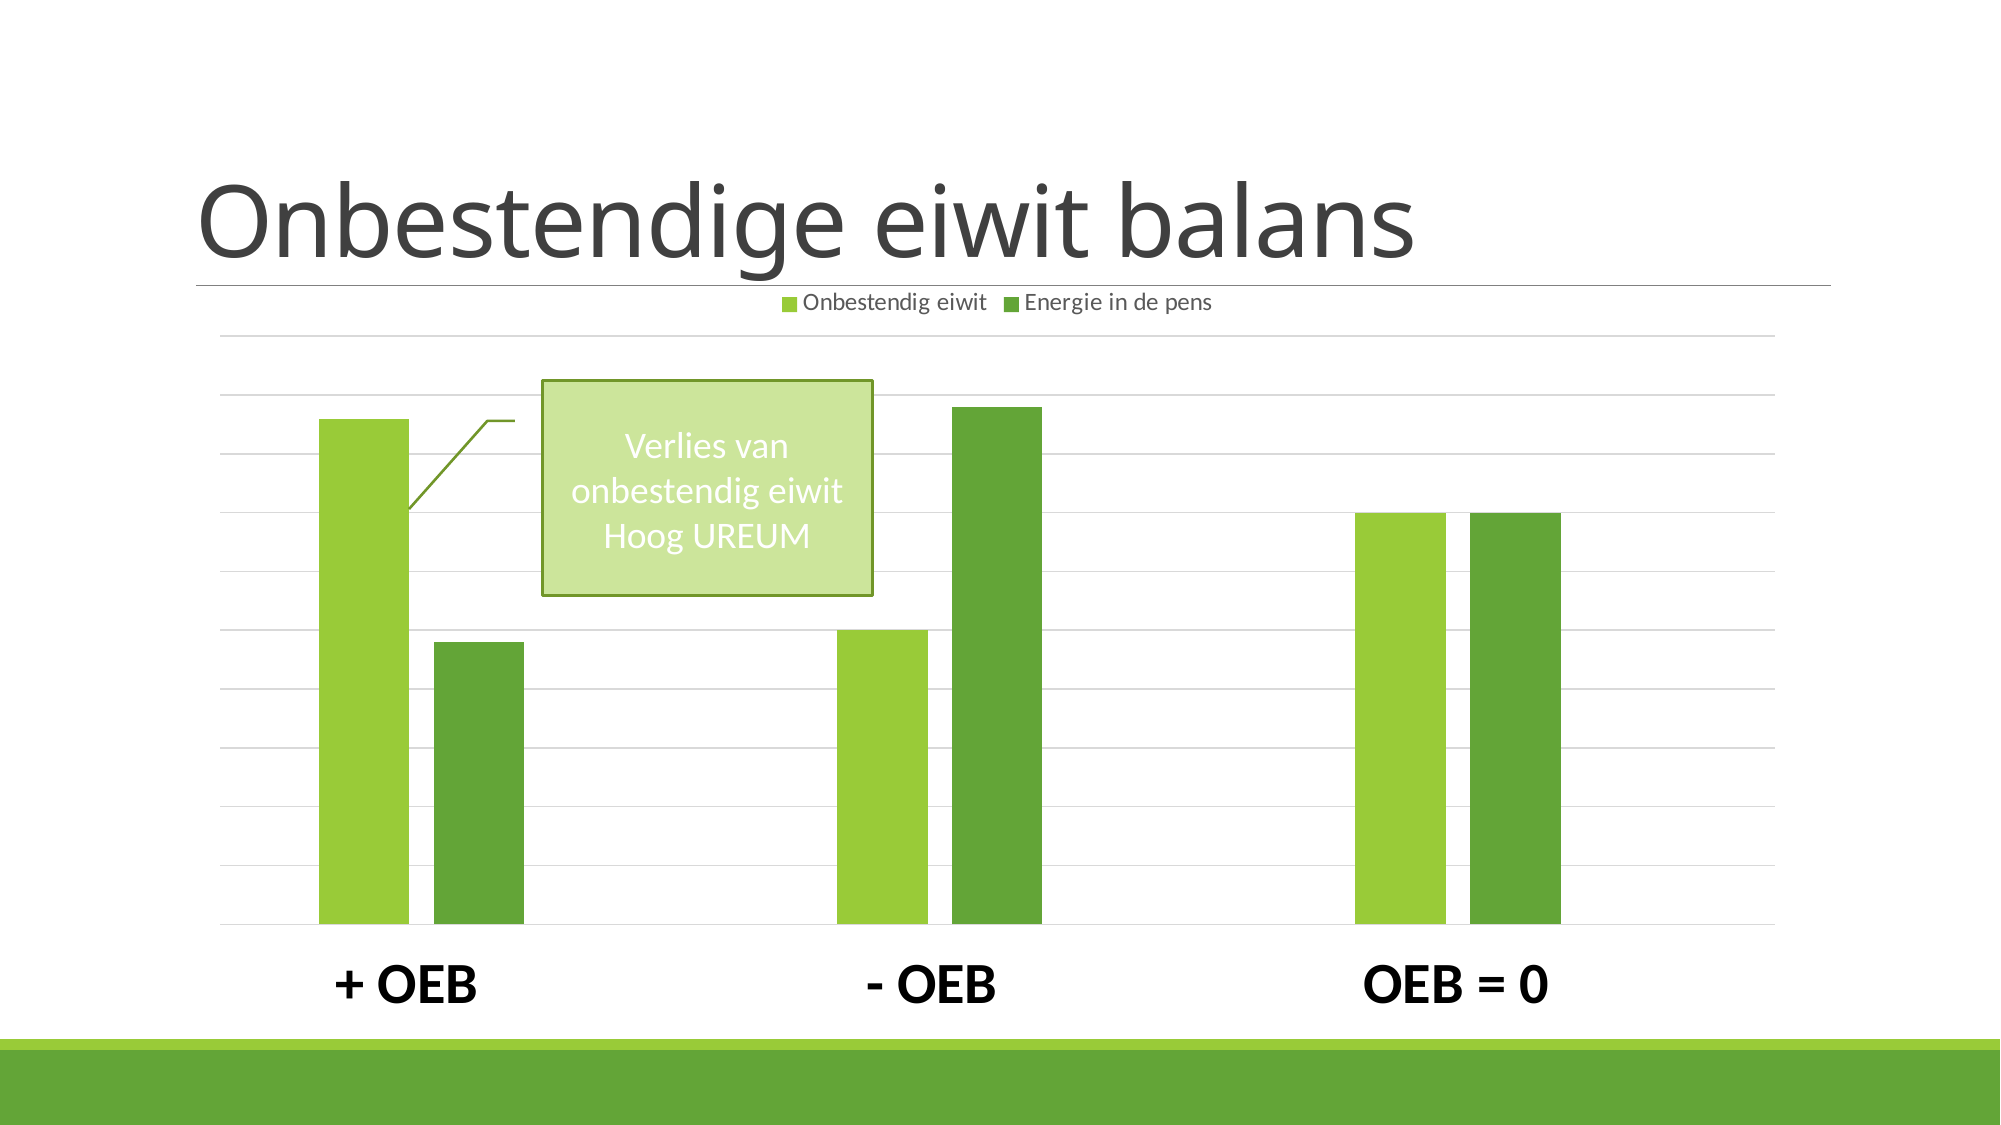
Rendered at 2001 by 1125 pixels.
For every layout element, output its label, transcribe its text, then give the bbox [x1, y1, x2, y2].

text_box - OEB [796, 948, 1067, 1023]
text_box OEB = 0 [1321, 948, 1592, 1023]
chart [186, 274, 1808, 939]
text_box + OEB [272, 948, 543, 1023]
title Onbestendige eiwit balans [180, 47, 1830, 285]
